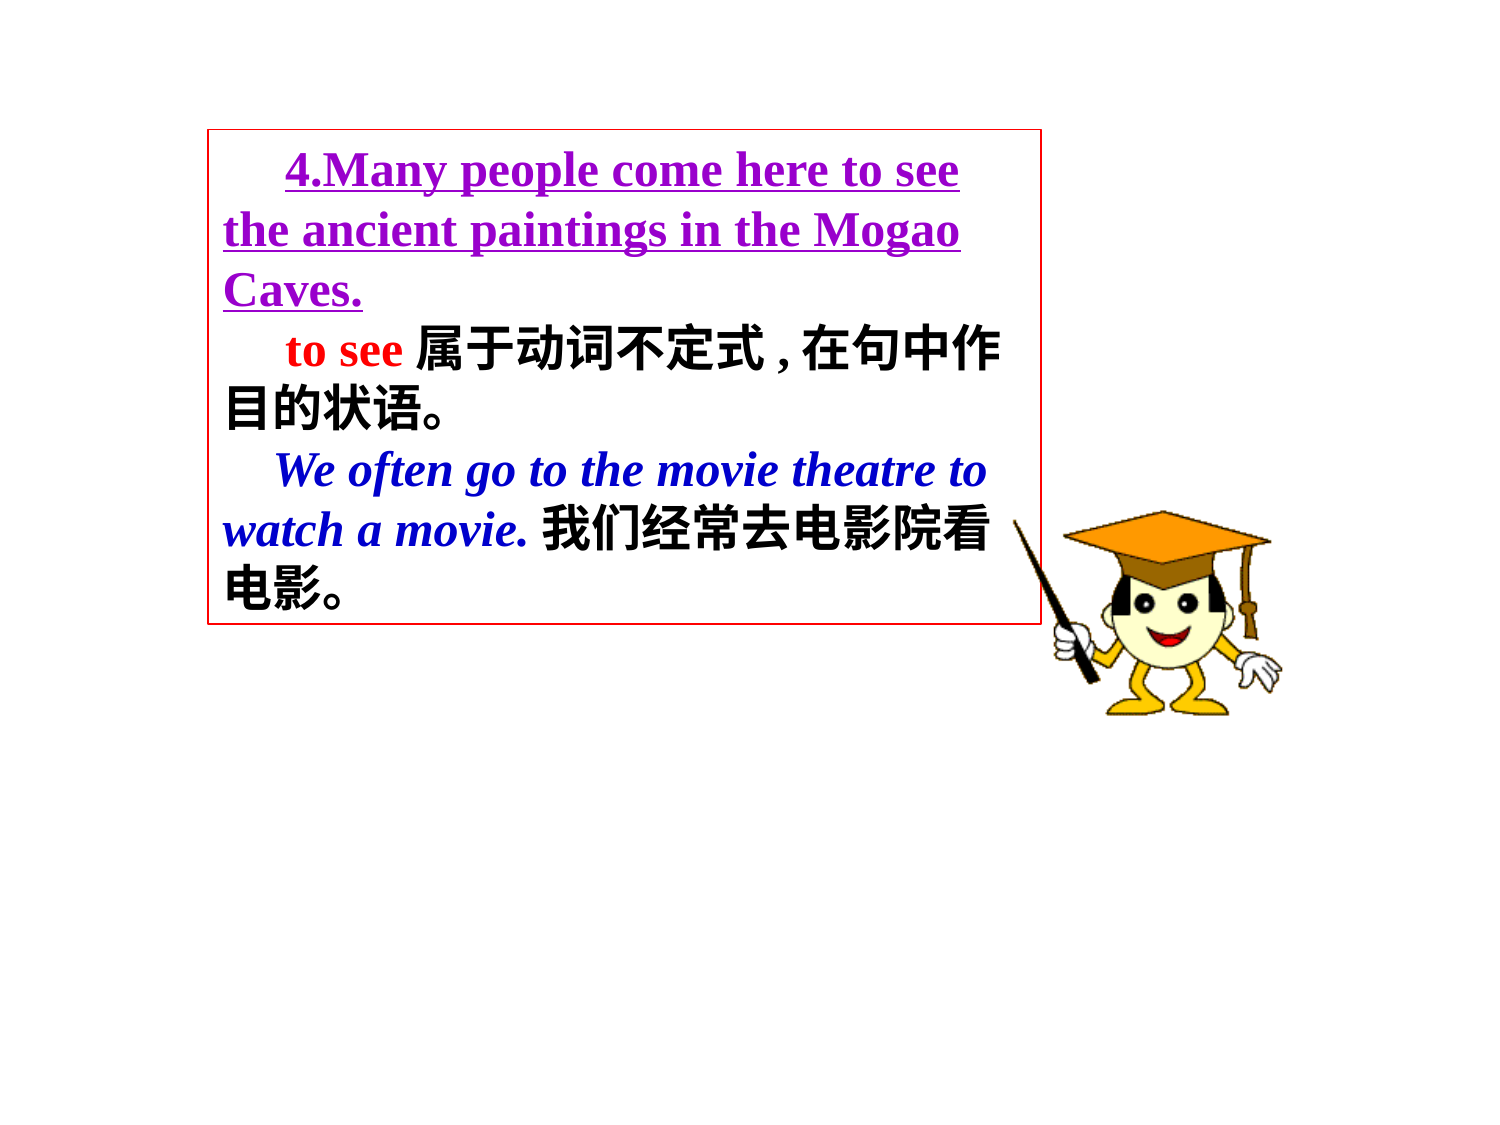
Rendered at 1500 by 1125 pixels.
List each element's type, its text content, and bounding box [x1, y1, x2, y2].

text_box 4.Many people come here to see the ancient paintings in the Mogao Caves. to see属于动词不定式,在句中作目的状语。 We often go to the movie theatre to watch a movie.我们经常去电影院看电影。 [207, 129, 1042, 624]
picture [992, 495, 1306, 731]
